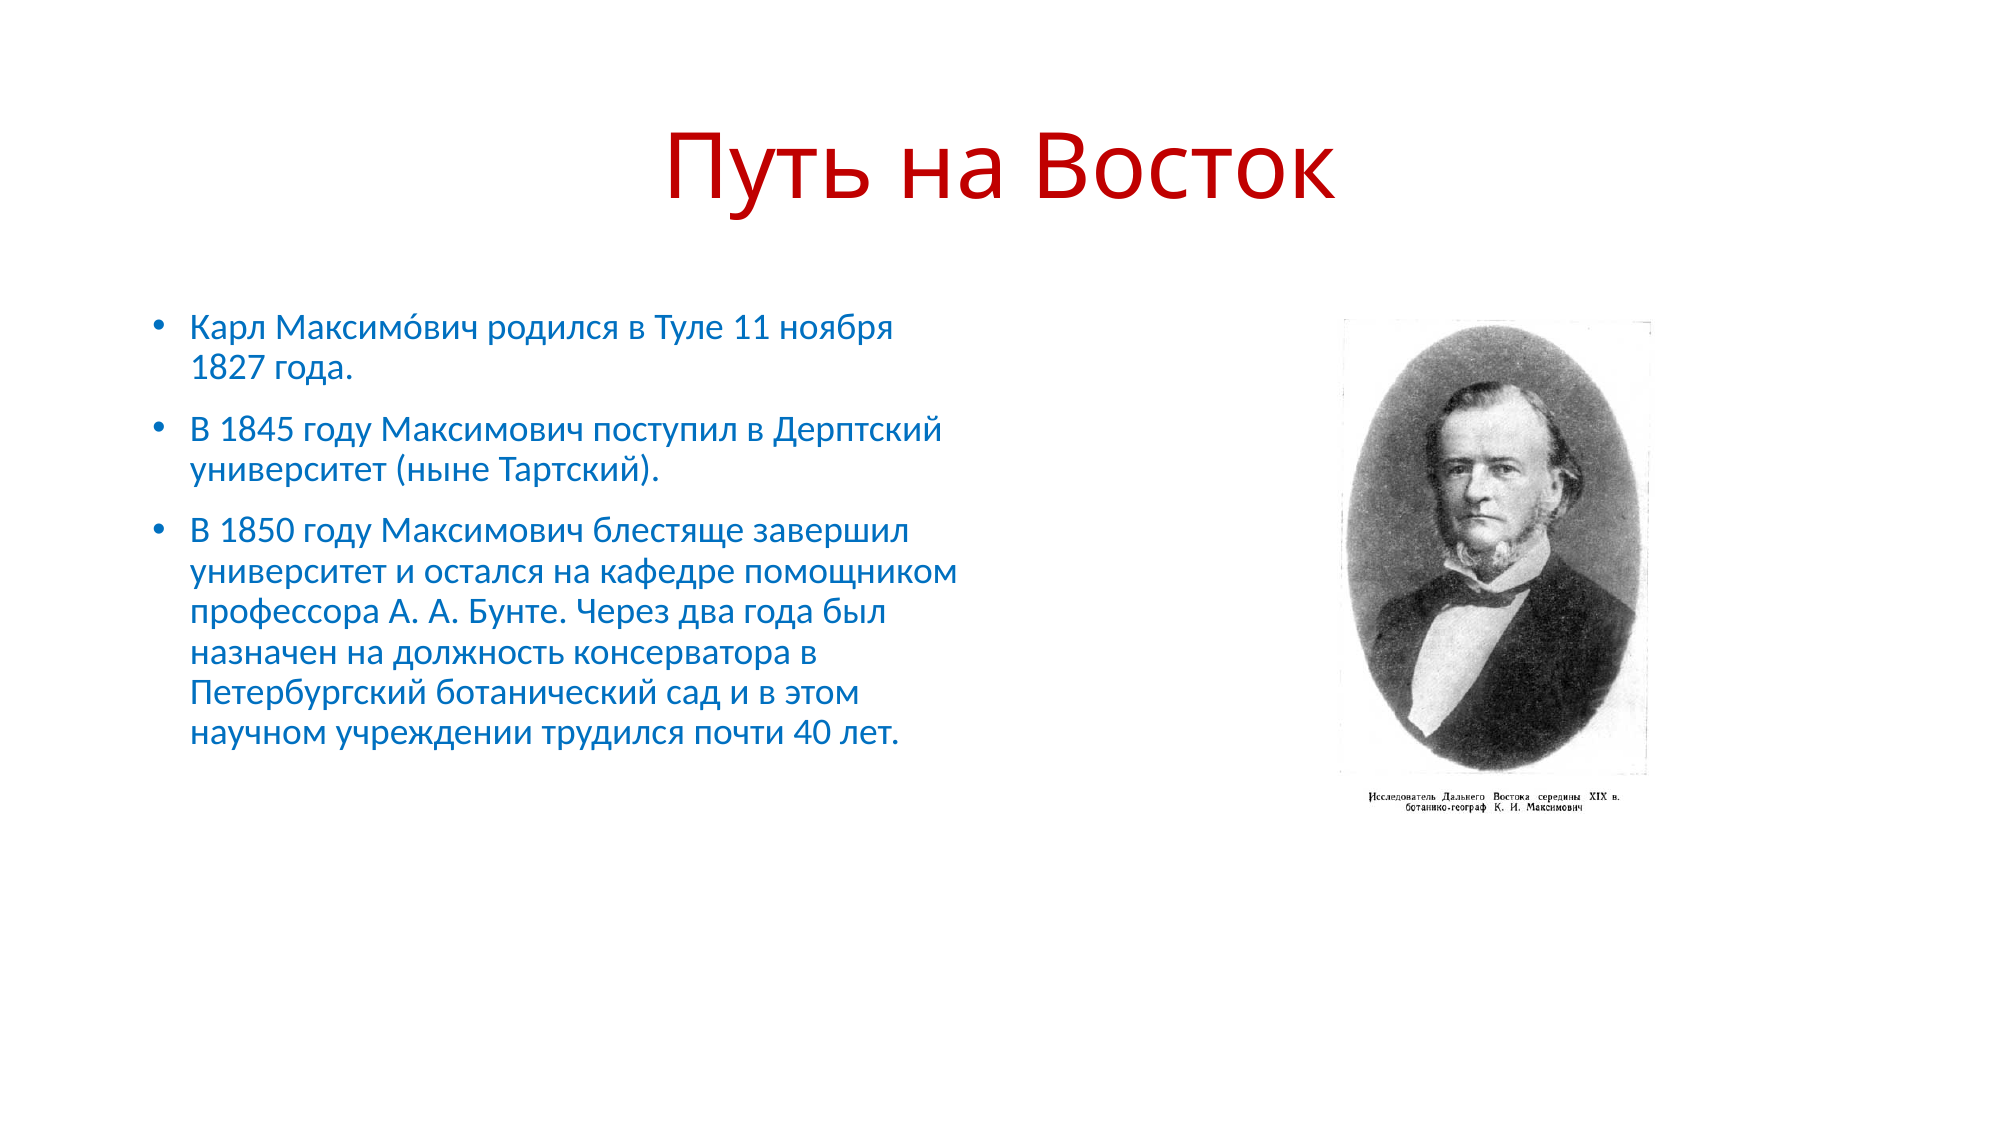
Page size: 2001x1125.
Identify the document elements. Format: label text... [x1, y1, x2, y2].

title Путь на Восток [137, 59, 1863, 278]
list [1337, 312, 1655, 815]
list Карл Максимóвич родился в Туле 11 ноября 1827 года. В 1845 году Максимович поступил в Дерптский университет (ныне Тартский). В 1850 году Максимович блестяще завершил университет и остался на кафедре помощником профессора А. А. Бунте. Через два года был назначен на должность консерватора в Петербургский ботанический сад и в этом научном учреждении трудился почти 40 лет. [137, 299, 988, 772]
